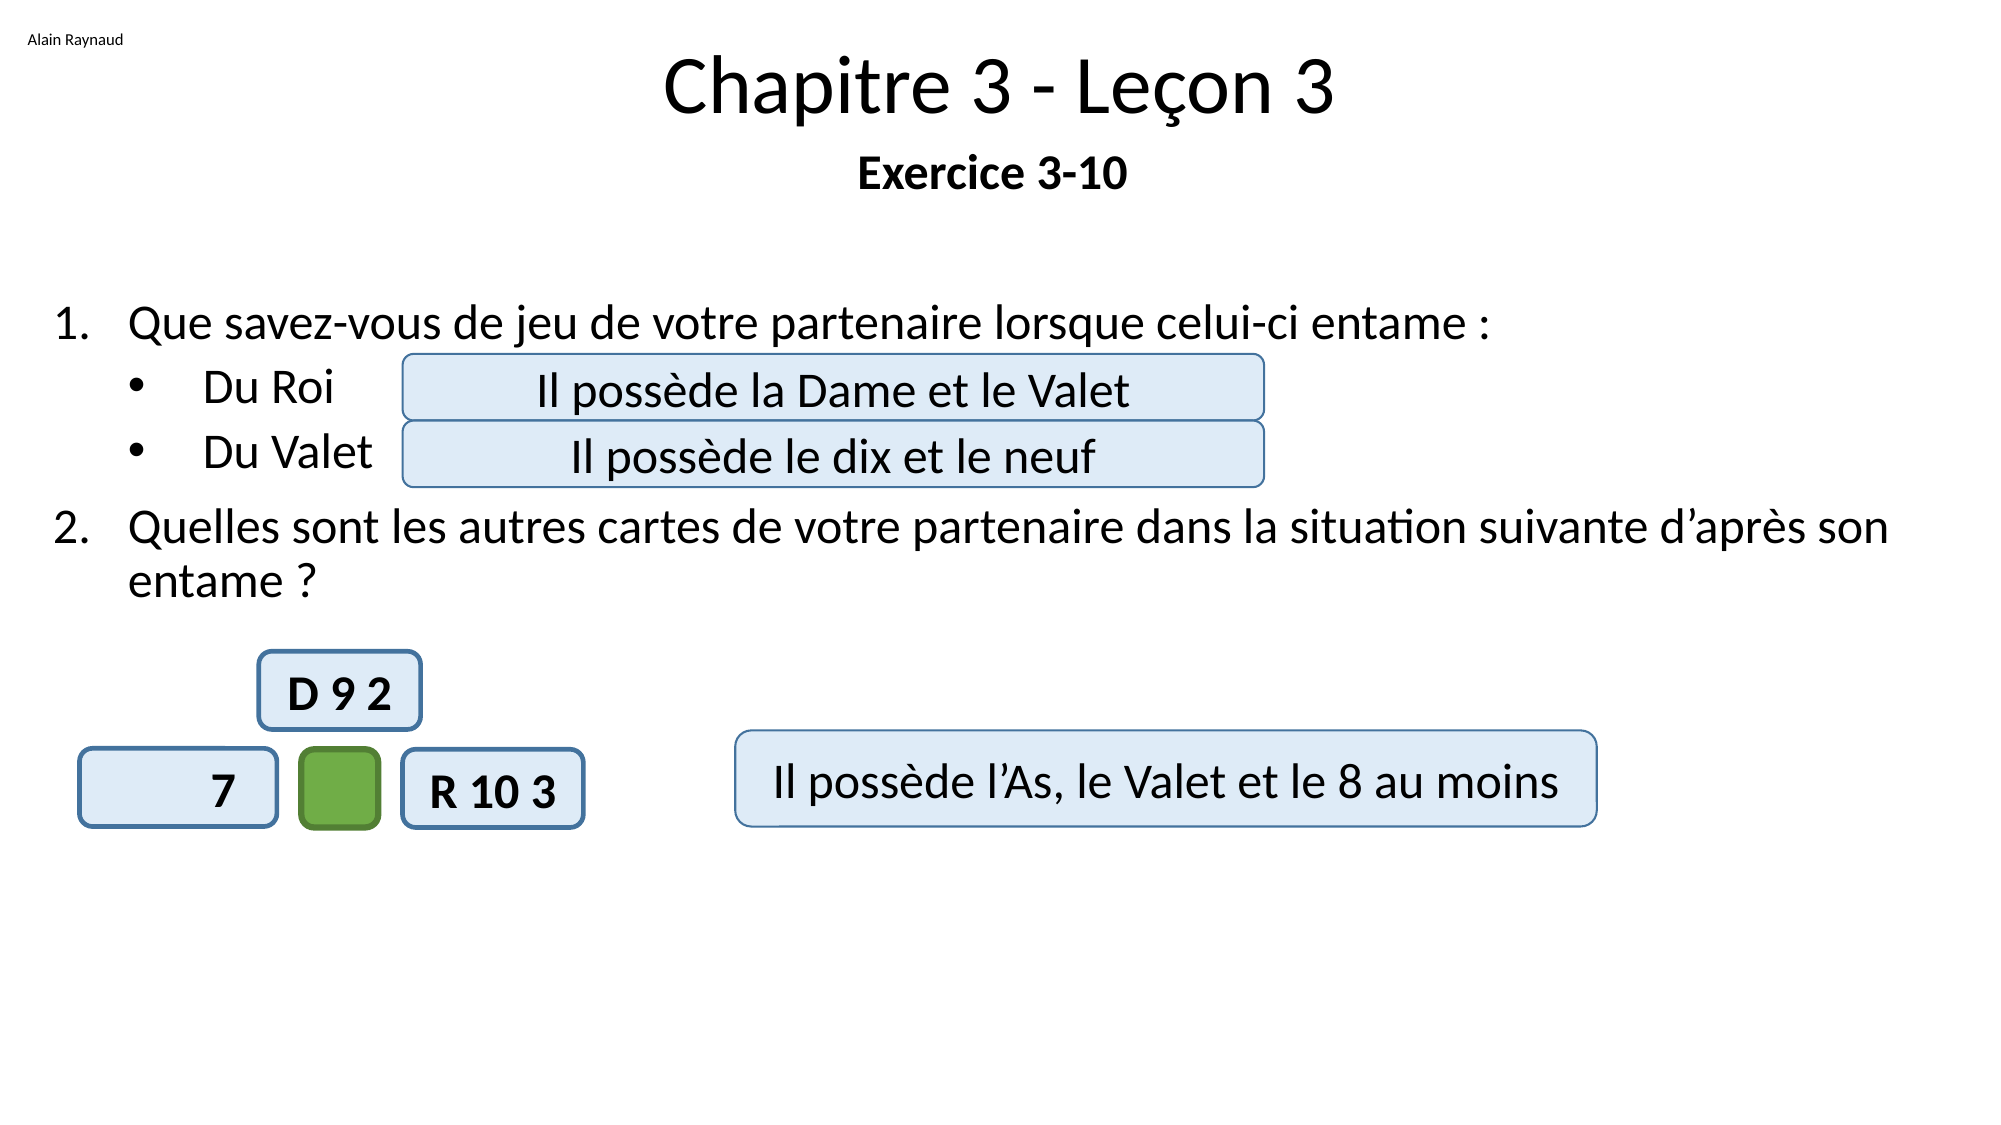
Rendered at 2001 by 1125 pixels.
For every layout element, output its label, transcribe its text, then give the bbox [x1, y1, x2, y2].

text_box Il possède l’As, le Valet et le 8 au moins [734, 729, 1598, 828]
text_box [79, 651, 584, 828]
text_box Alain Raynaud [12, 21, 147, 57]
text_box Il possède la Dame et le Valet [401, 352, 1266, 420]
subtitle Exercice 3-10 Que savez-vous de jeu de votre partenaire lorsque celui-ci entame : Du Roi Du Valet Quelles sont les autres cartes de votre partenaire dans la situation suivante d’après son entame ? [37, 139, 1948, 1088]
text_box Il possède le dix et le neuf [401, 419, 1266, 489]
title Chapitre 3 - Leçon 3 [249, 38, 1750, 139]
